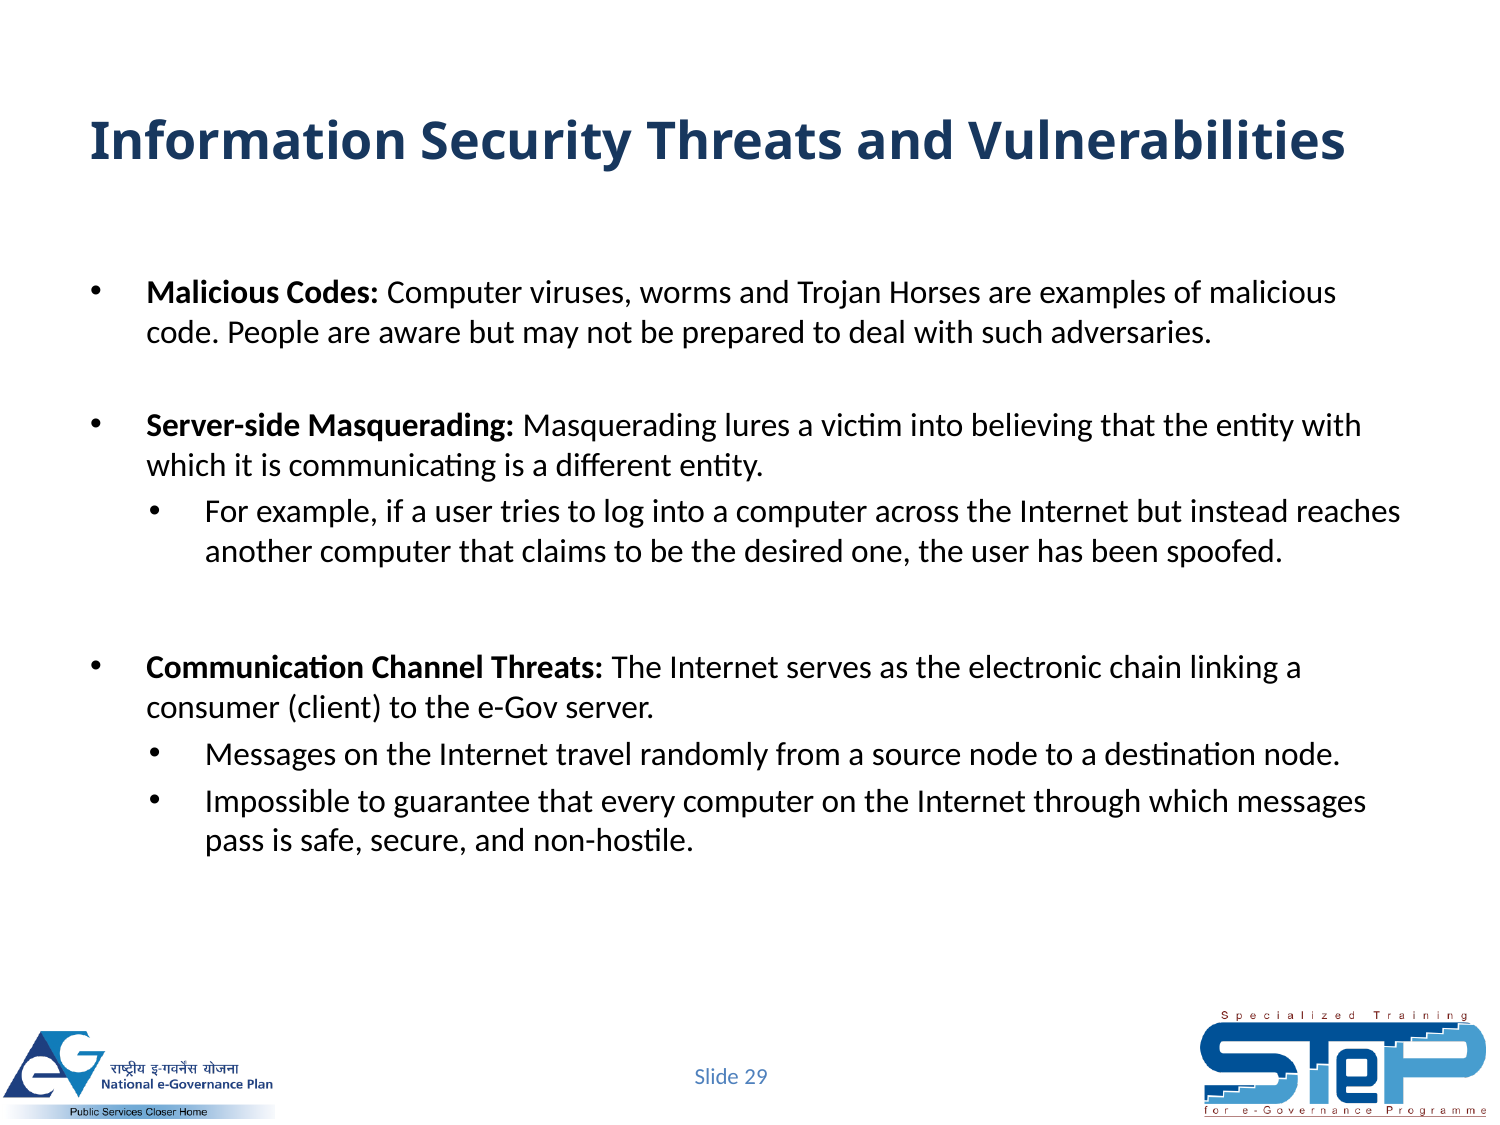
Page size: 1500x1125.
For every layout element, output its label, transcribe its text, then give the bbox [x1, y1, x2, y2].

picture [1200, 1011, 1486, 1117]
list Malicious Codes: Computer viruses, worms and Trojan Horses are examples of malicious code. People are aware but may not be prepared to deal with such adversaries. Server-side Masquerading: Masquerading lures a victim into believing that the entity with which it is communicating is a different entity. For example, if a user tries to log into a computer across the Internet but instead reaches another computer that claims to be the desired one, the user has been spoofed. Communication Channel Threats: The Internet serves as the electronic chain linking a consumer (client) to the e-Gov server. Messages on the Internet travel randomly from a source node to a destination node. Impossible to guarantee that every computer on the Internet through which messages pass is safe, secure, and non-hostile. [75, 262, 1425, 1005]
title Information Security Threats and Vulnerabilities [75, 45, 1425, 233]
picture [2, 1031, 275, 1119]
